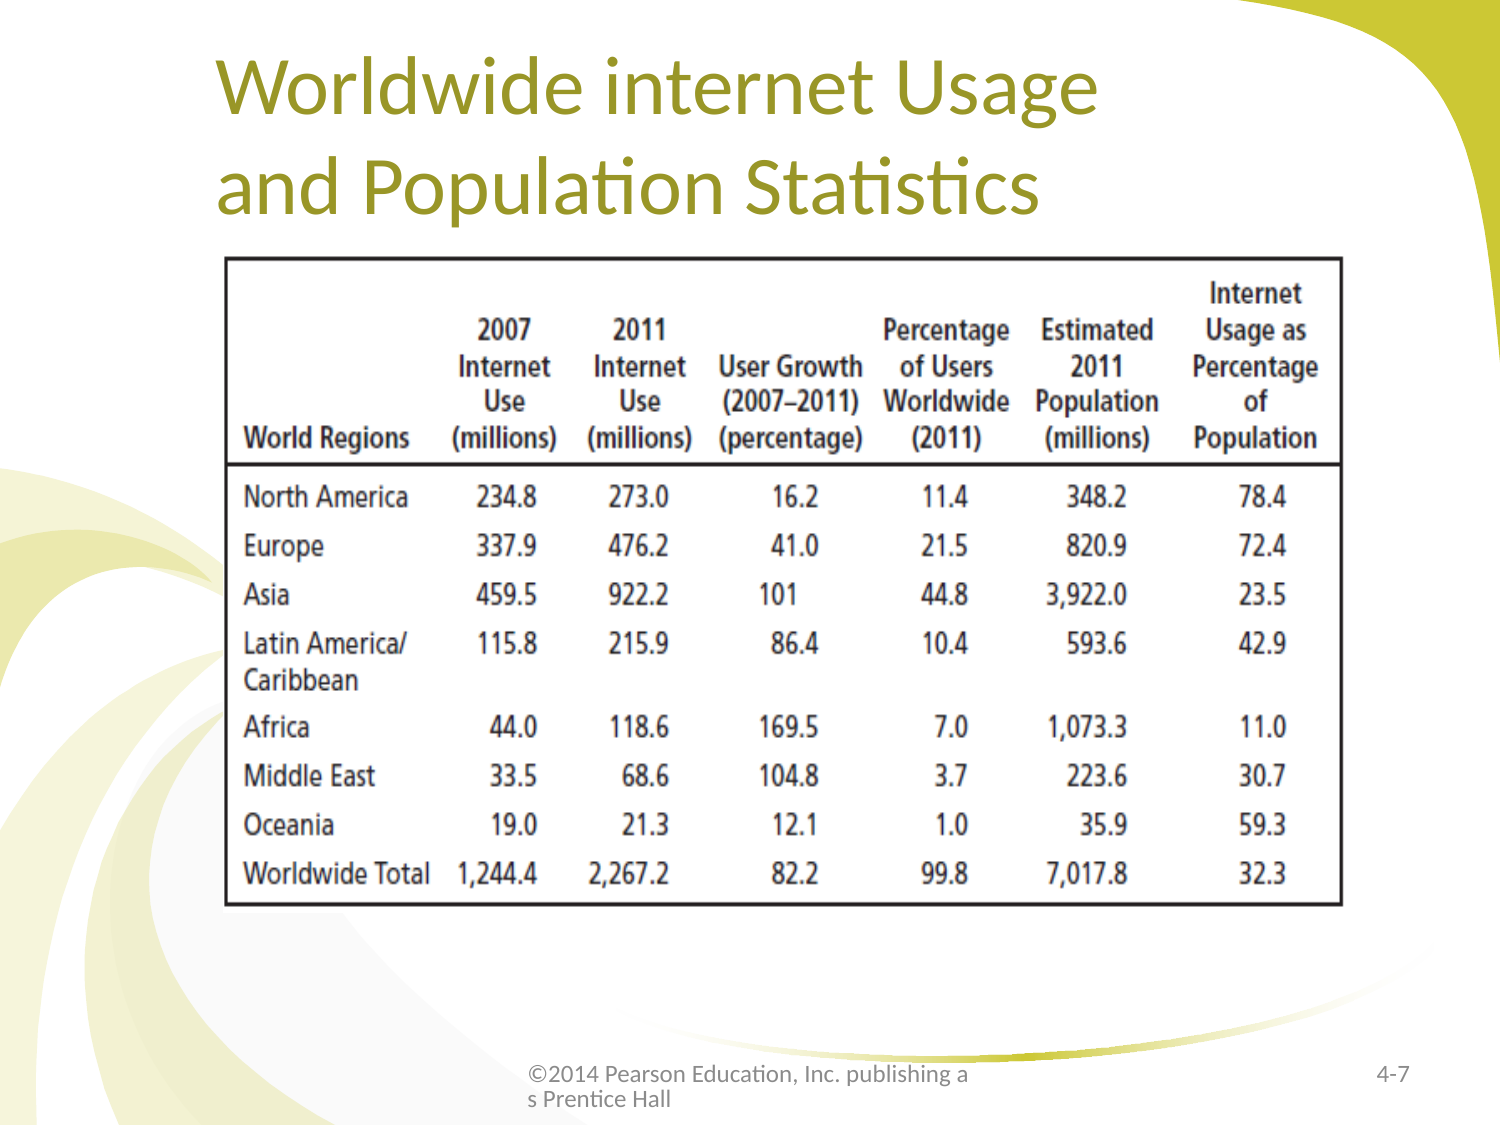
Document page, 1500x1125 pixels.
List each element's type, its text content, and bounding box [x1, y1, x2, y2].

slide_number 4-7 [1074, 1042, 1425, 1103]
footer ©2014 Pearson Education, Inc. publishing as Prentice Hall [512, 1042, 988, 1103]
picture [223, 249, 1351, 913]
title Worldwide internet Usage and Population Statistics [200, 37, 1425, 225]
